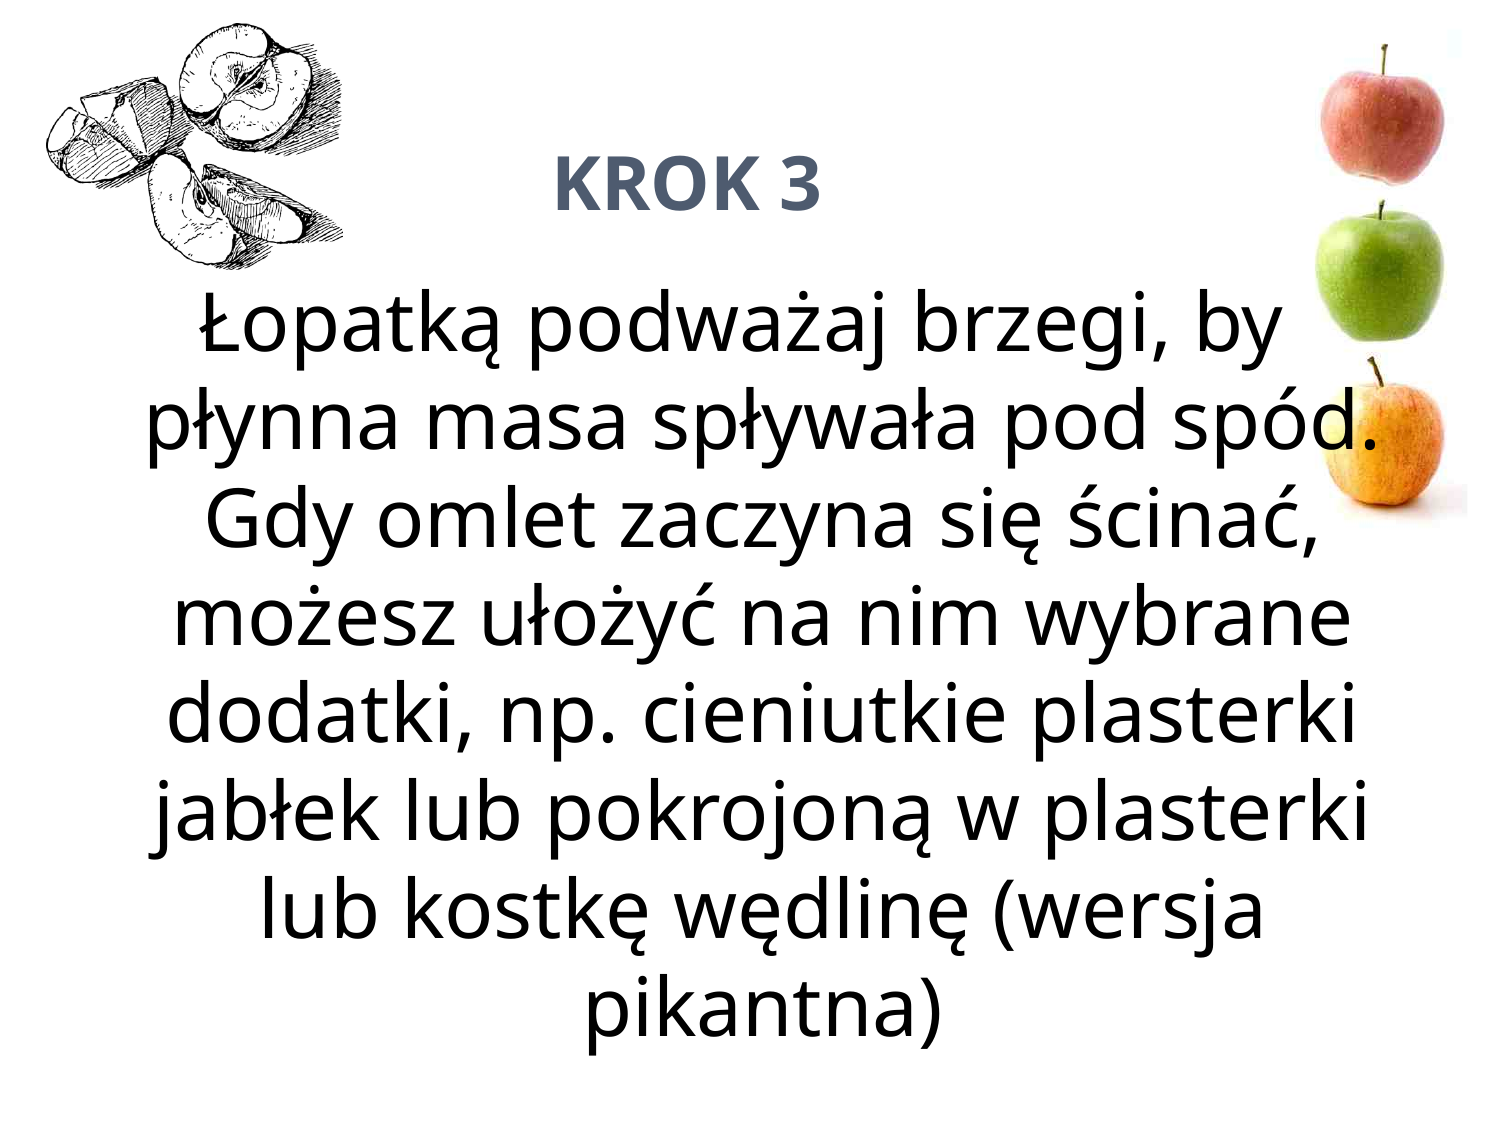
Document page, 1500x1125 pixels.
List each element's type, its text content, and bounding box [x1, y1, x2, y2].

title Krok 3 [349, 45, 1282, 233]
picture [1288, 0, 1468, 587]
picture [46, 22, 343, 271]
list Łopatką podważaj brzegi, by płynna masa spływała pod spód. Gdy omlet zaczyna się ścinać, możesz ułożyć na nim wybrane dodatki, np. cieniutkie plasterki jabłek lub pokrojoną w plasterki lub kostkę wędlinę (wersja pikantna) [75, 262, 1407, 1062]
